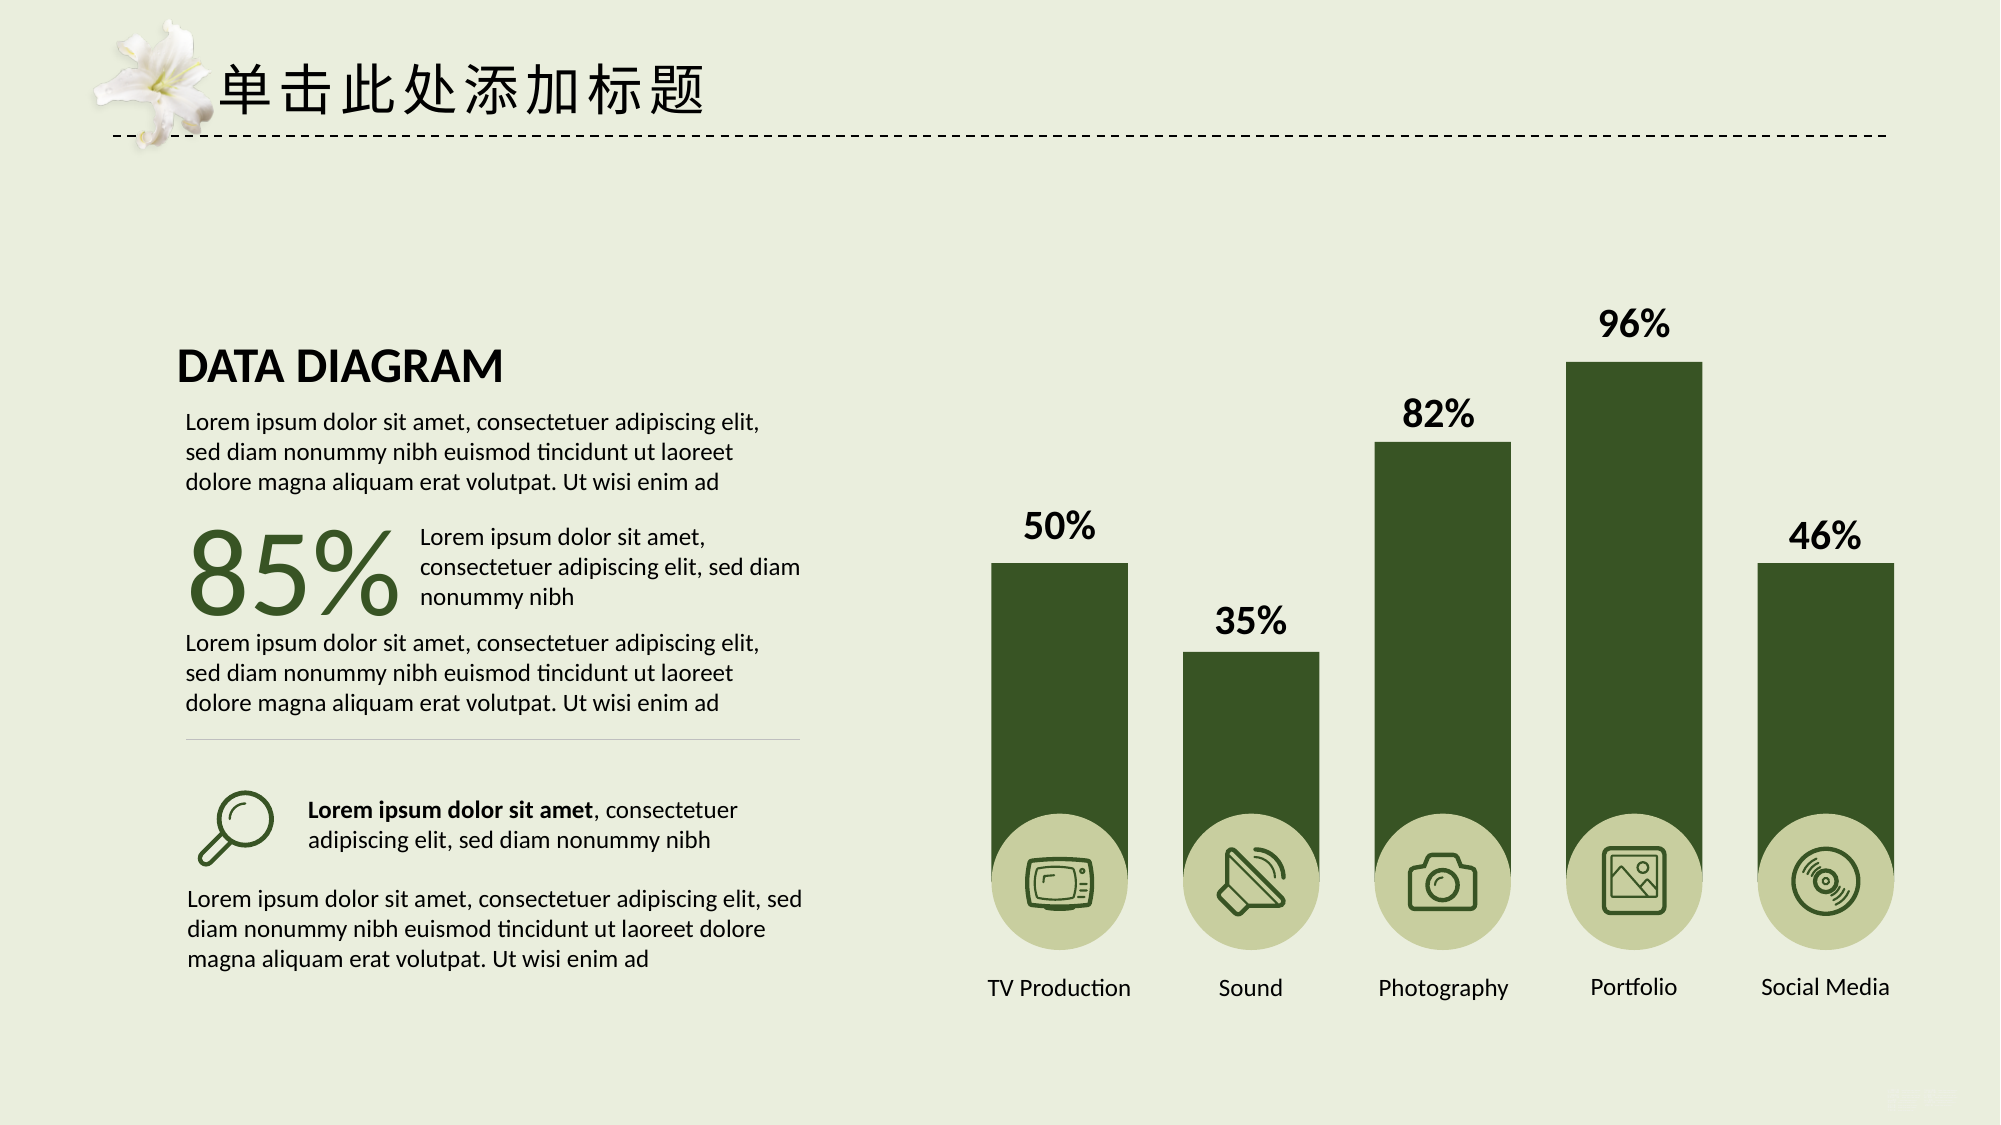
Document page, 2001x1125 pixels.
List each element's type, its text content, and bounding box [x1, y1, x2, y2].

text_box Social Media [1746, 963, 1906, 1009]
text_box Lorem ipsum dolor sit amet, consectetuer adipiscing elit, sed diam nonummy nibh euismod tincidunt ut laoreet dolore magna aliquam erat volutpat. Ut wisi enim ad [170, 619, 800, 724]
text_box Lorem ipsum dolor sit amet, consectetuer adipiscing elit, sed diam nonummy nibh euismod tincidunt ut laoreet dolore magna aliquam erat volutpat. Ut wisi enim ad [172, 875, 841, 980]
text_box 单击此处添加标题 [215, 47, 721, 129]
text_box Lorem ipsum dolor sit amet, consectetuer adipiscing elit, sed diam nonummy nibh [293, 785, 820, 861]
text_box [1565, 361, 1703, 870]
text_box TV Production [972, 964, 1147, 1009]
text_box 46% [1774, 500, 1877, 566]
text_box Lorem ipsum dolor sit amet, consectetuer adipiscing elit, sed diam nonummy nibh [405, 512, 841, 618]
text_box [1757, 562, 1895, 869]
text_box 35% [1199, 585, 1303, 651]
text_box 50% [1008, 490, 1111, 555]
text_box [1601, 845, 1667, 916]
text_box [197, 790, 274, 867]
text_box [1407, 852, 1478, 912]
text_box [1791, 846, 1861, 916]
text_box [1756, 812, 1896, 952]
text_box [1182, 812, 1321, 952]
text_box [1565, 812, 1704, 952]
picture [85, 19, 215, 158]
text_box Portfolio [1575, 963, 1693, 1009]
text_box [1182, 651, 1320, 870]
text_box Lorem ipsum dolor sit amet, consectetuer adipiscing elit, sed diam nonummy nibh euismod tincidunt ut laoreet dolore magna aliquam erat volutpat. Ut wisi enim ad [170, 398, 800, 503]
text_box 85% [171, 503, 418, 619]
text_box 82% [1387, 377, 1490, 443]
text_box DATA DIAGRAM [162, 325, 520, 401]
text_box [1024, 856, 1095, 911]
text_box 96% [1583, 288, 1686, 353]
text_box [1373, 812, 1513, 952]
text_box Photography [1363, 964, 1524, 1009]
text_box [990, 562, 1129, 873]
text_box [1374, 441, 1512, 870]
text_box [1216, 847, 1286, 917]
text_box [990, 812, 1129, 952]
text_box Sound [1204, 964, 1299, 1009]
